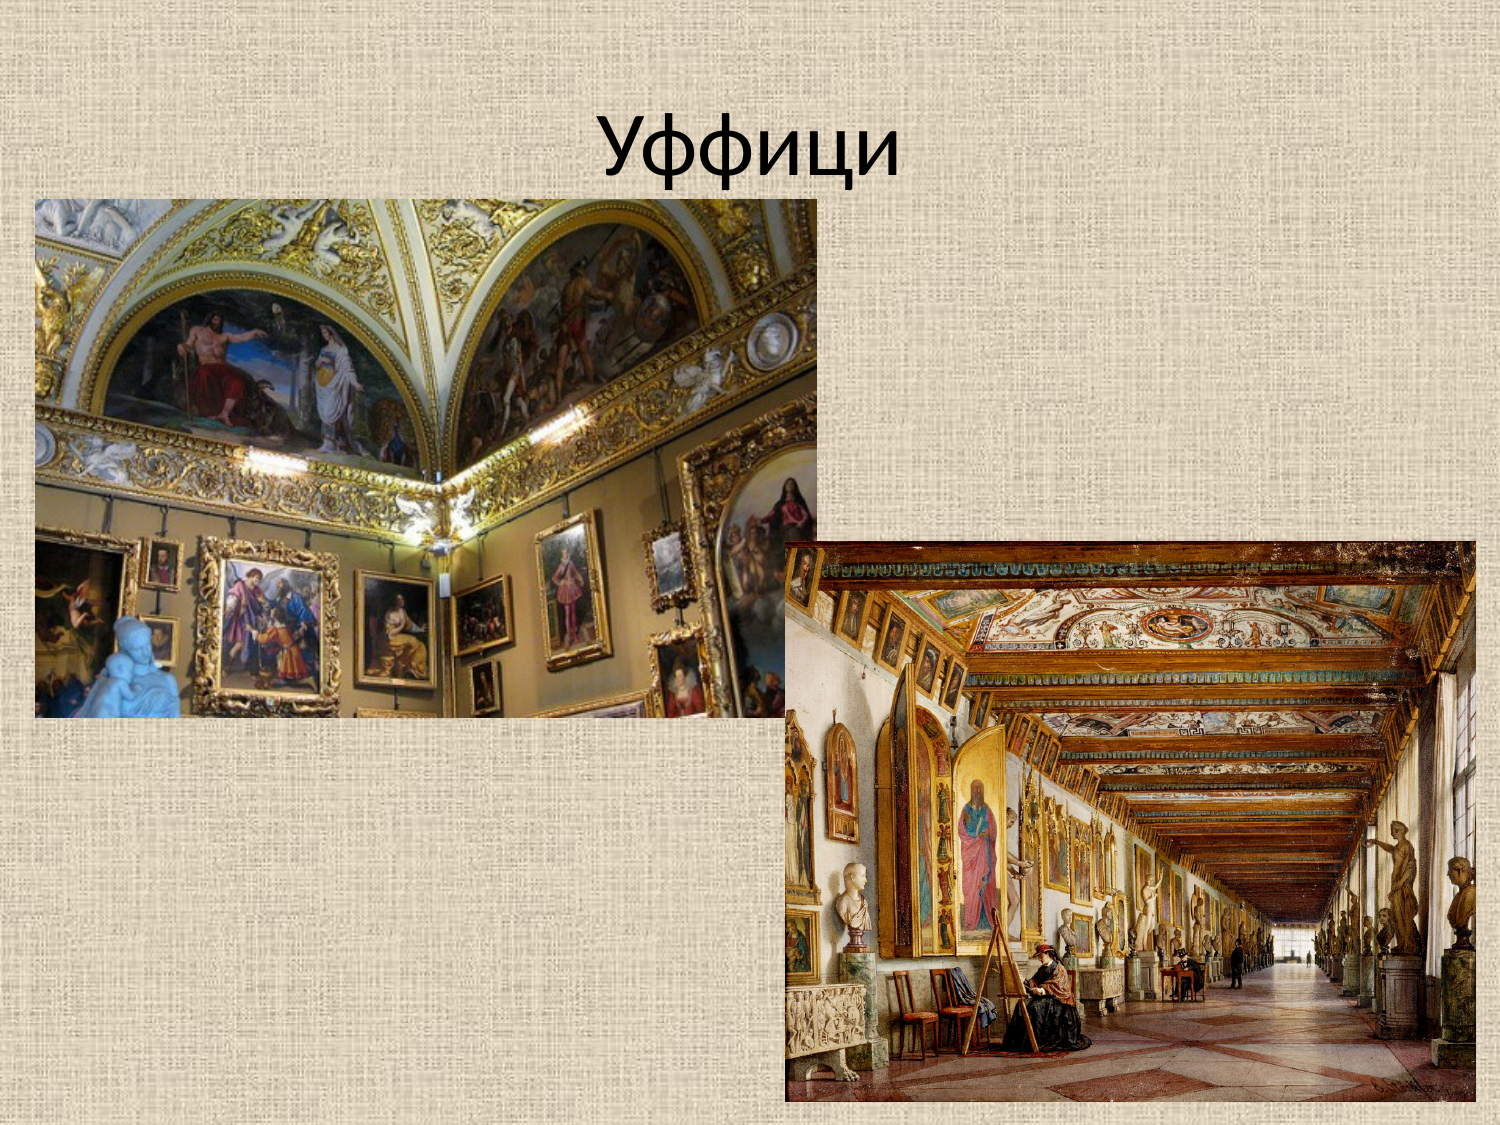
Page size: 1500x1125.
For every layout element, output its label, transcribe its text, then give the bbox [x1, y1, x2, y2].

picture [0, 0, 1500, 1125]
title Уффици [75, 45, 1425, 233]
